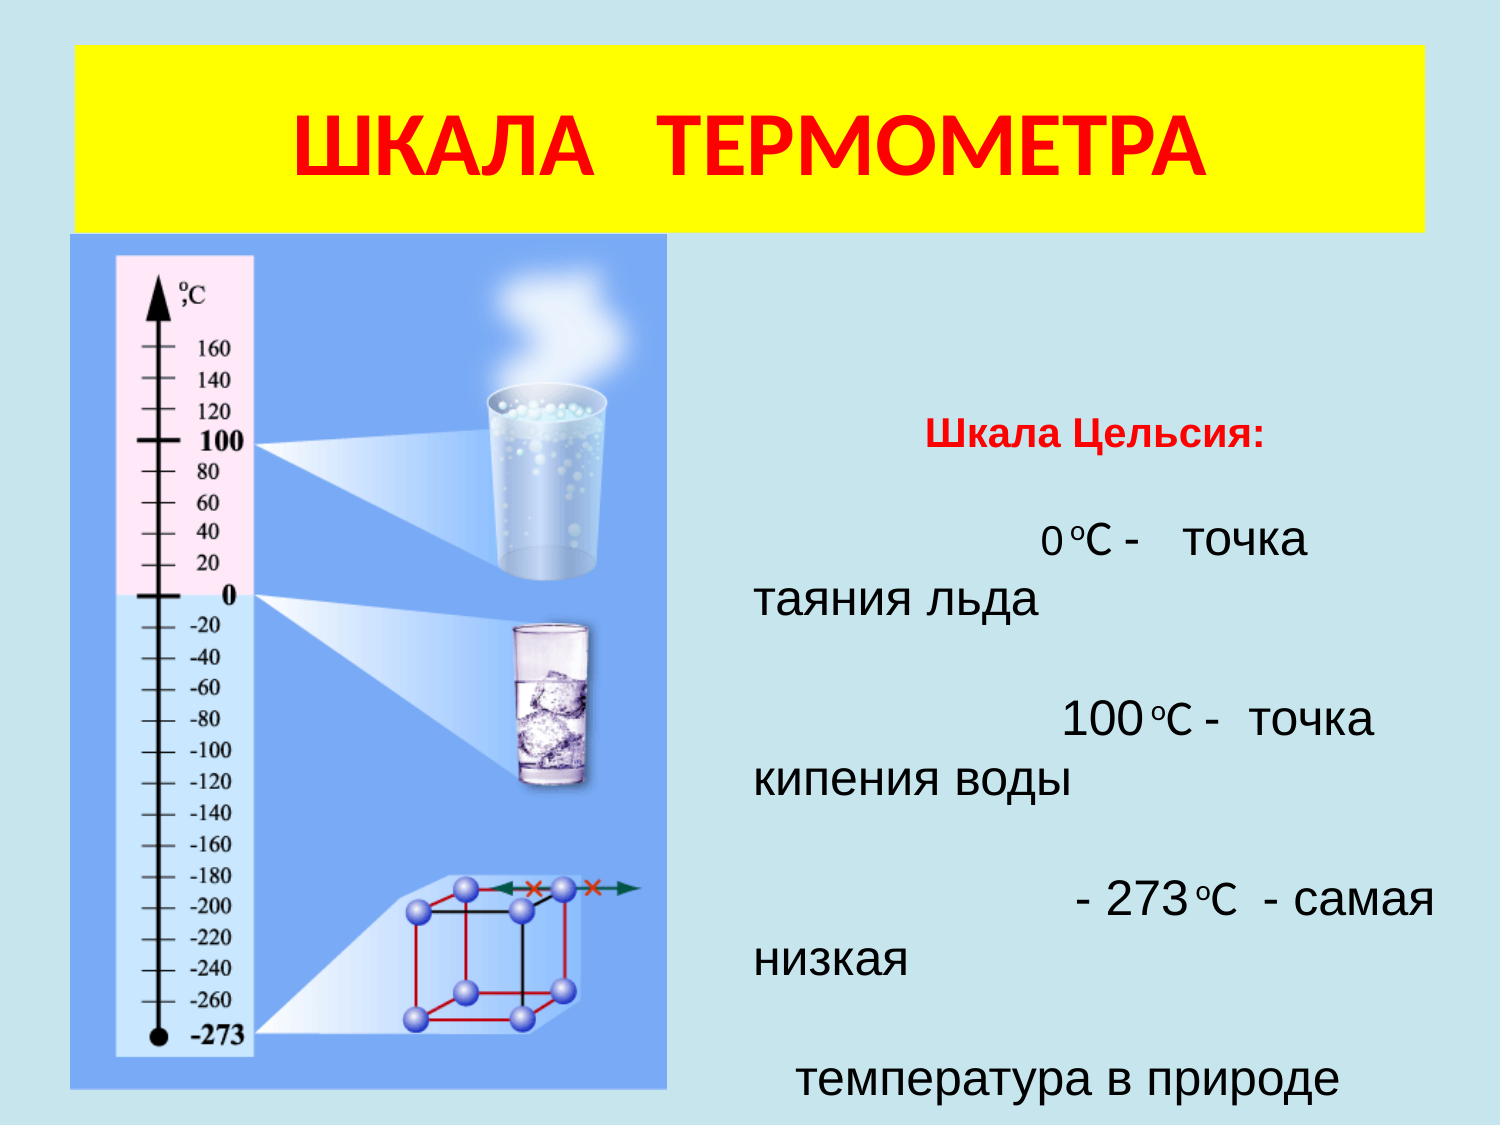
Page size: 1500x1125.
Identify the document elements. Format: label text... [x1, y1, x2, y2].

picture [70, 234, 667, 1091]
text_box Шкала Цельсия: 0 оС - точка таяния льда 100 оС - точка кипения воды - 273 оС - самая низкая температура в природе [738, 398, 1454, 1125]
title ШКАЛА ТЕРМОМЕТРА [75, 45, 1425, 233]
list [671, 262, 1425, 1005]
